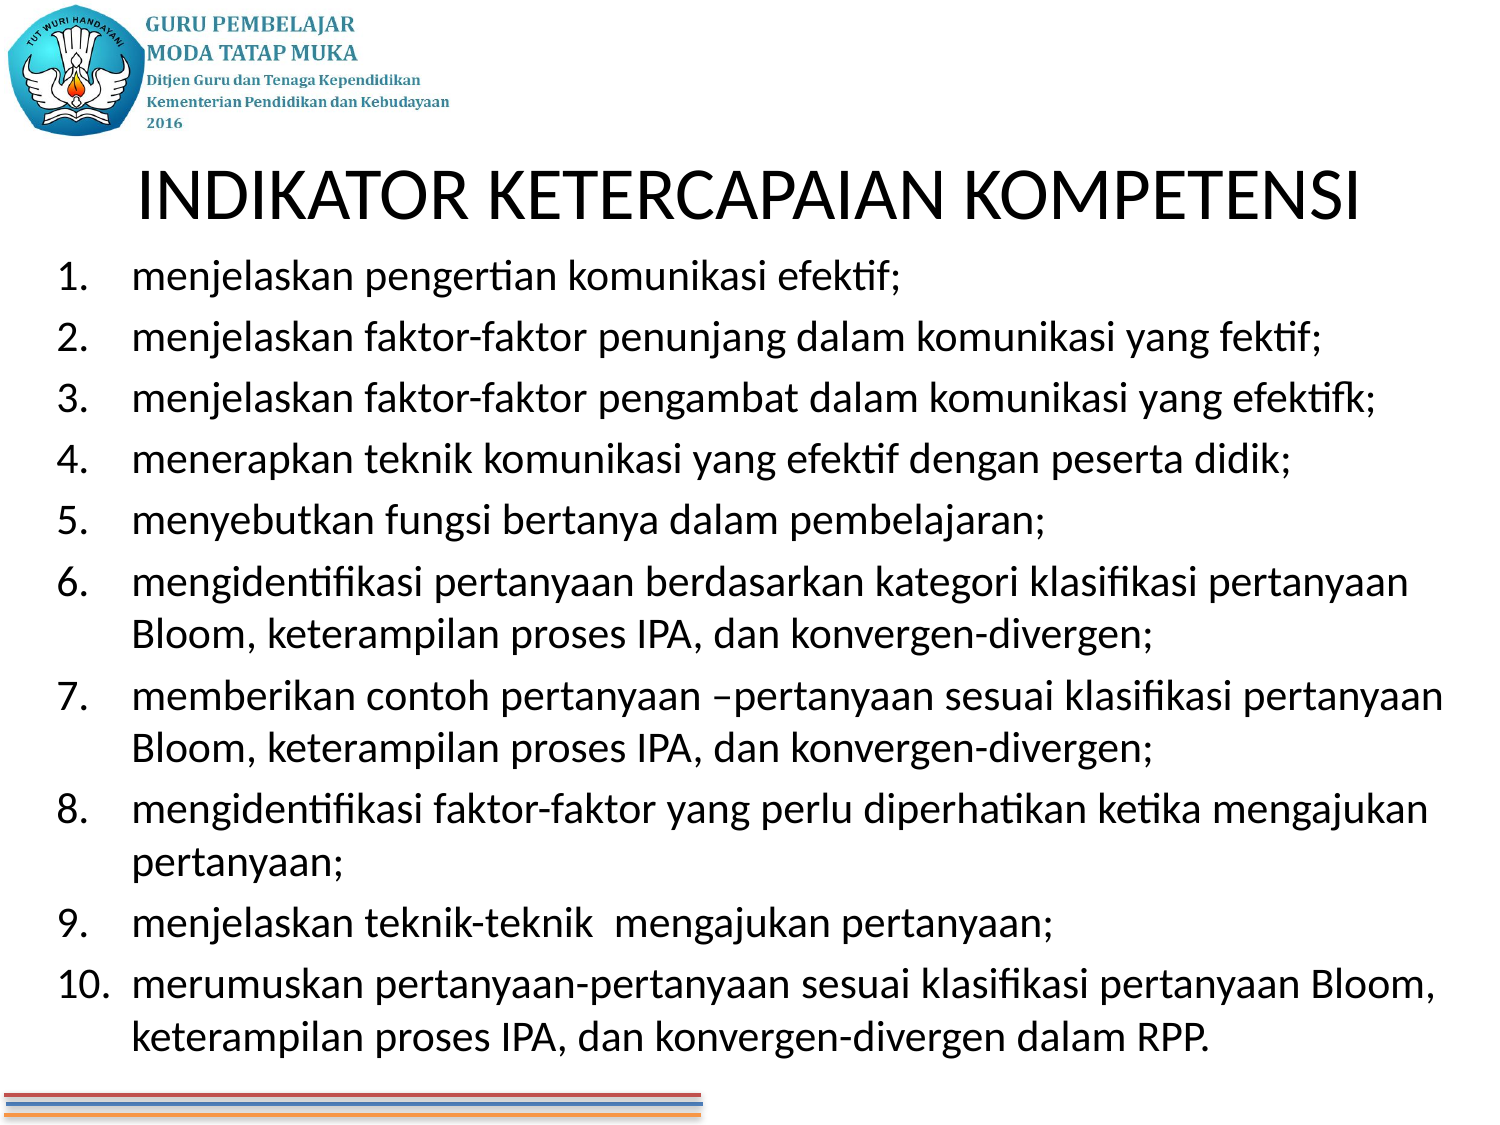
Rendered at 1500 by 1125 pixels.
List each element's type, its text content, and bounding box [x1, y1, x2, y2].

picture [4, 0, 455, 139]
list menjelaskan pengertian komunikasi efektif; menjelaskan faktor-faktor penunjang dalam komunikasi yang fektif; menjelaskan faktor-faktor pengambat dalam komunikasi yang efektifk; menerapkan teknik komunikasi yang efektif dengan peserta didik; menyebutkan fungsi bertanya dalam pembelajaran; mengidentifikasi pertanyaan berdasarkan kategori klasifikasi pertanyaan Bloom, keterampilan proses IPA, dan konvergen-divergen; memberikan contoh pertanyaan –pertanyaan sesuai klasifikasi pertanyaan Bloom, keterampilan proses IPA, dan konvergen-divergen; mengidentifikasi faktor-faktor yang perlu diperhatikan ketika mengajukan pertanyaan; menjelaskan teknik-teknik mengajukan pertanyaan; merumuskan pertanyaan-pertanyaan sesuai klasifikasi pertanyaan Bloom, keterampilan proses IPA, dan konvergen-divergen dalam RPP. [41, 238, 1471, 1059]
title INDIKATOR KETERCAPAIAN KOMPETENSI [75, 136, 1425, 238]
